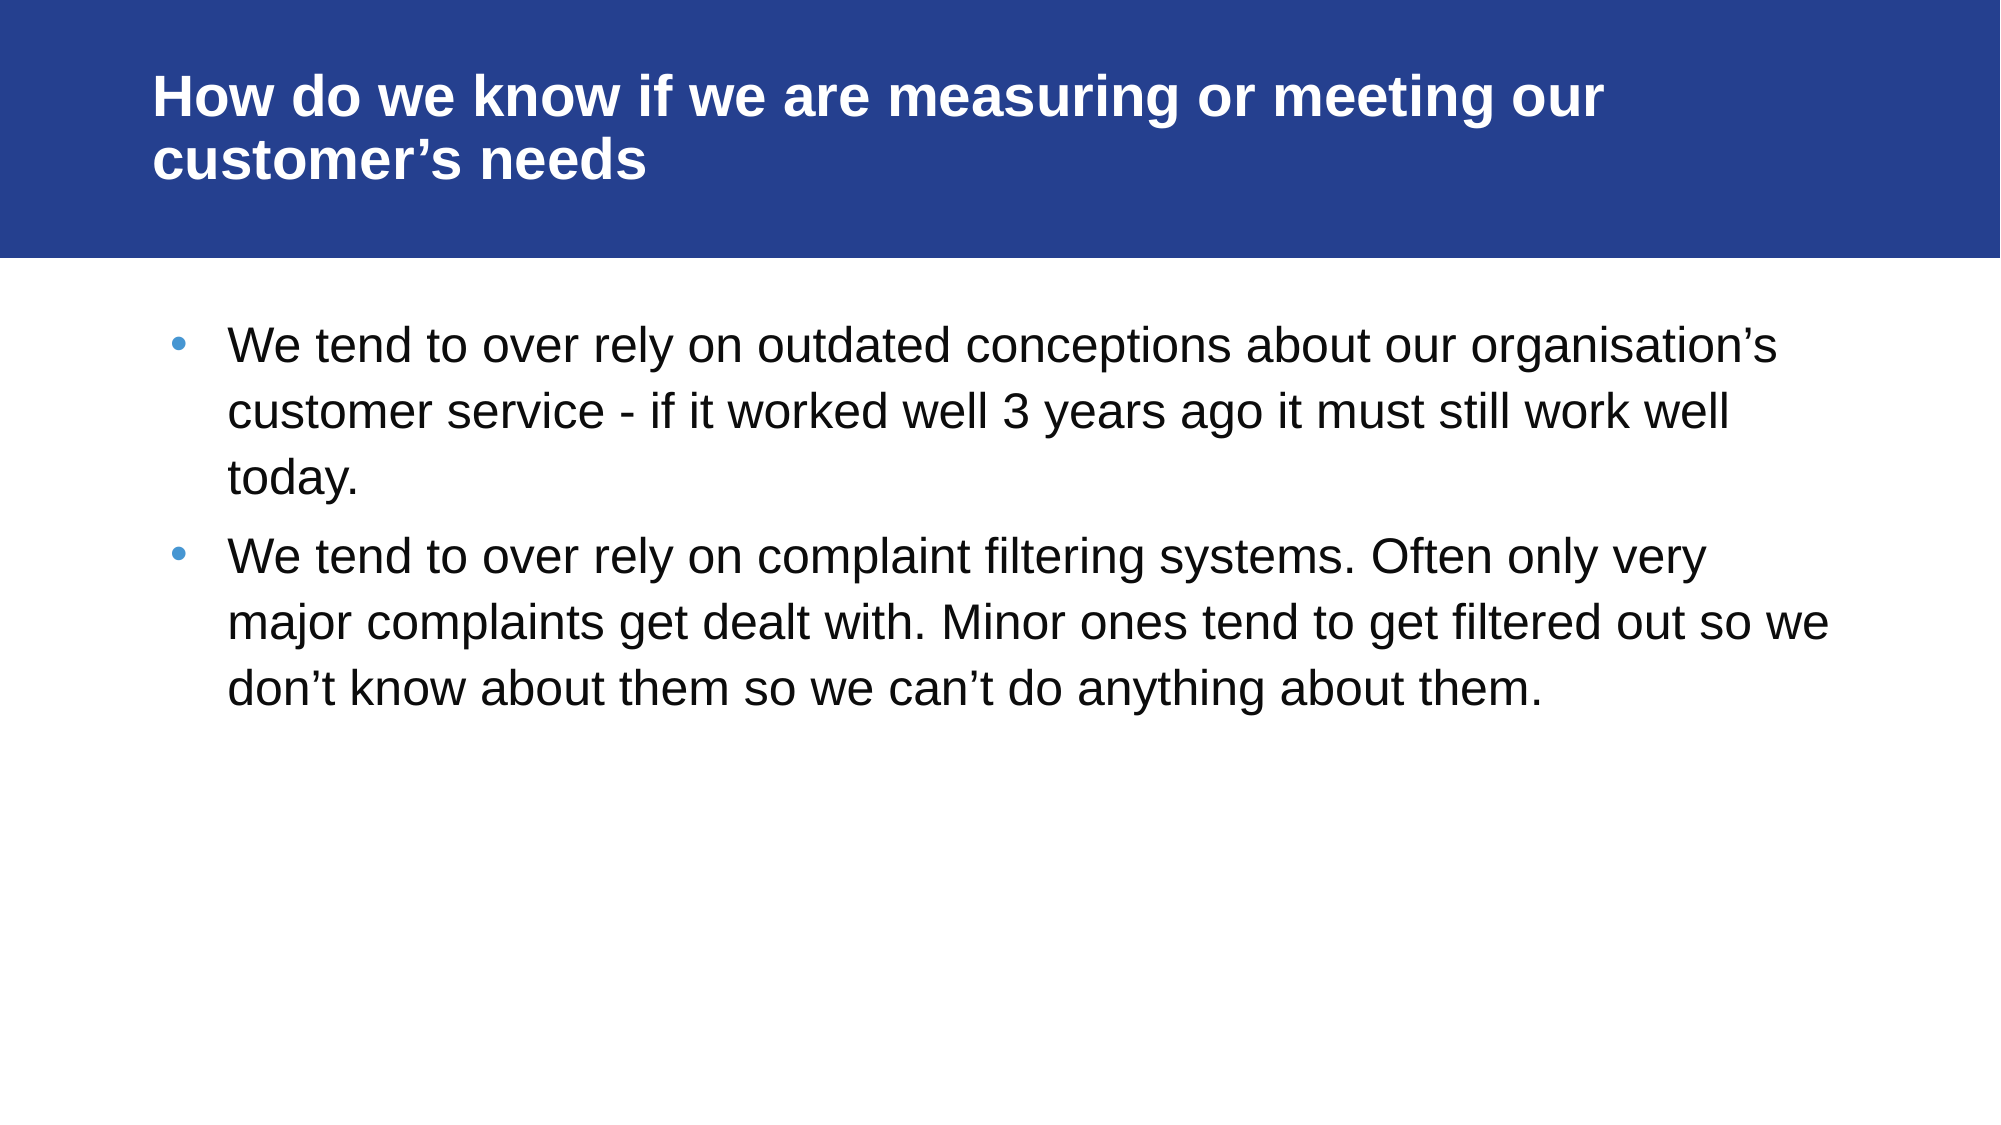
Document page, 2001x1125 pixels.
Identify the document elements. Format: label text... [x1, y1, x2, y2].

list We tend to over rely on outdated conceptions about our organisation’s customer service - if it worked well 3 years ago it must still work well today. We tend to over rely on complaint filtering systems. Often only very major complaints get dealt with. Minor ones tend to get filtered out so we don’t know about them so we can’t do anything about them. [137, 299, 1863, 1025]
title How do we know if we are measuring or meeting our customer’s needs [137, 20, 1863, 238]
